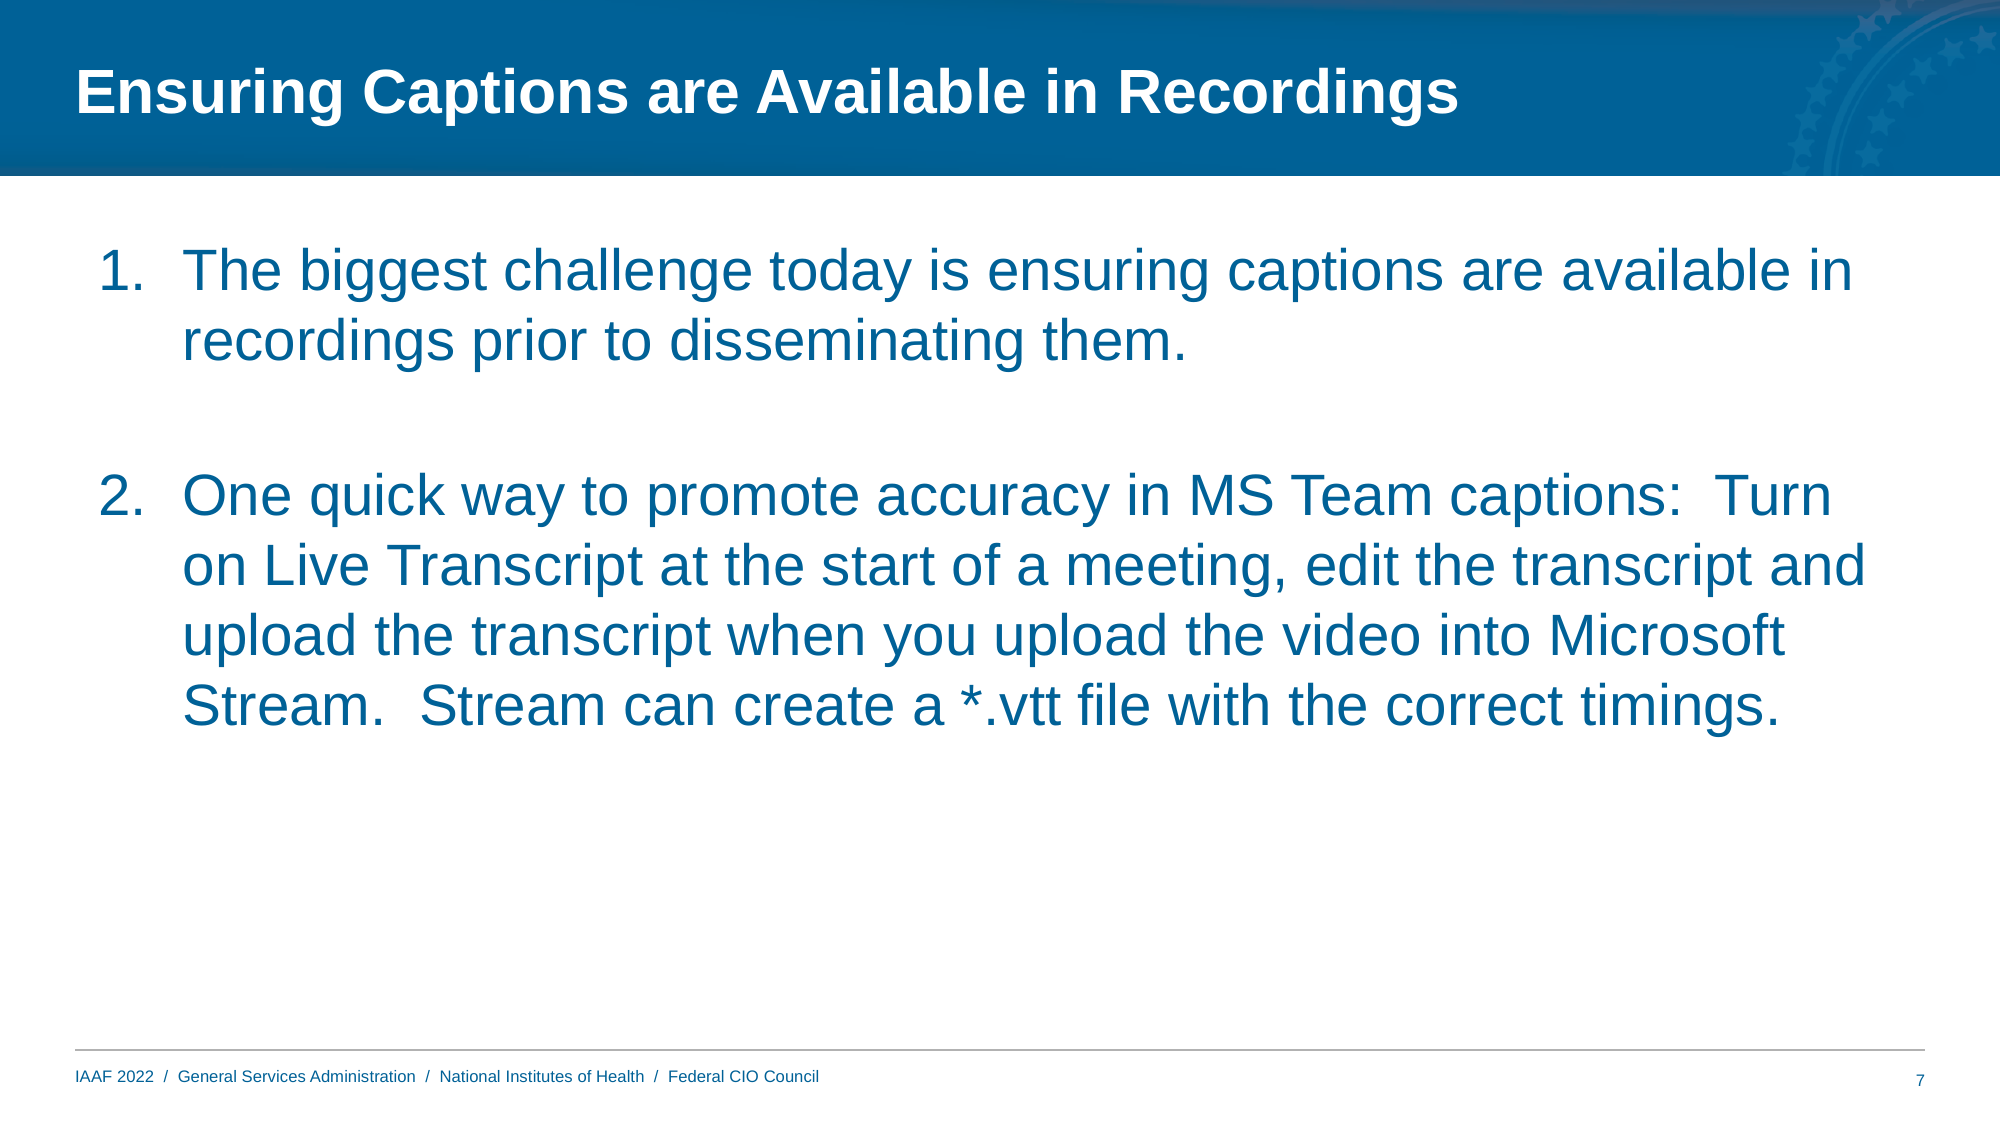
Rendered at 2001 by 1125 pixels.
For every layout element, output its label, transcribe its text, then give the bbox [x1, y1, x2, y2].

list The biggest challenge today is ensuring captions are available in recordings prior to disseminating them. One quick way to promote accuracy in MS Team captions: Turn on Live Transcript at the start of a meeting, edit the transcript and upload the transcript when you upload the video into Microsoft Stream. Stream can create a *.vtt file with the correct timings. [75, 224, 1925, 1035]
slide_number 7 [1880, 1065, 1925, 1095]
picture [0, 168, 666, 176]
title Ensuring Captions are Available in Recordings [75, 52, 1800, 128]
picture [0, 0, 2000, 176]
